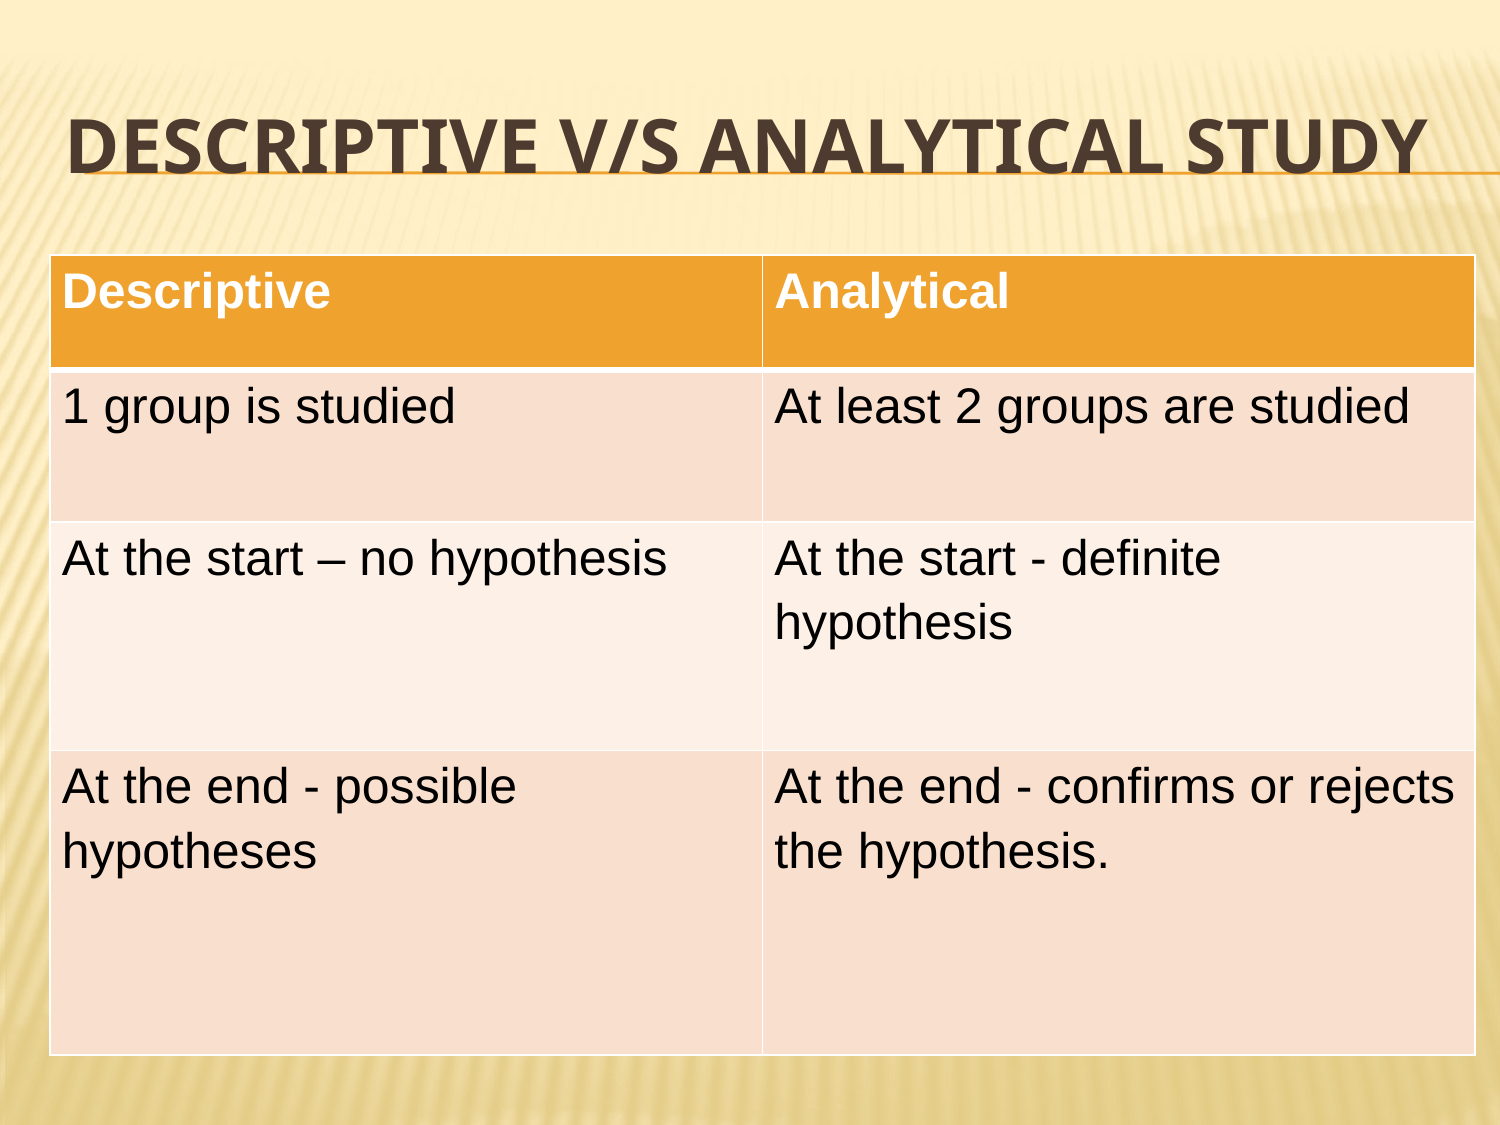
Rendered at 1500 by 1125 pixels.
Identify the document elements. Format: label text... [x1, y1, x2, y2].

table_cell At the end - confirms or rejects the hypothesis. [763, 751, 1474, 1054]
table_cell At the start - definite hypothesis [763, 523, 1474, 750]
table_cell 1 group is studied [51, 373, 762, 521]
table_header Descriptive [51, 256, 762, 367]
table_header Analytical [763, 256, 1474, 367]
table_cell At the end - possible hypotheses [51, 751, 762, 1054]
title Descriptive V/s Analytical study [50, 75, 1475, 213]
table_cell At least 2 groups are studied [763, 373, 1474, 521]
table_cell At the start – no hypothesis [51, 523, 762, 750]
